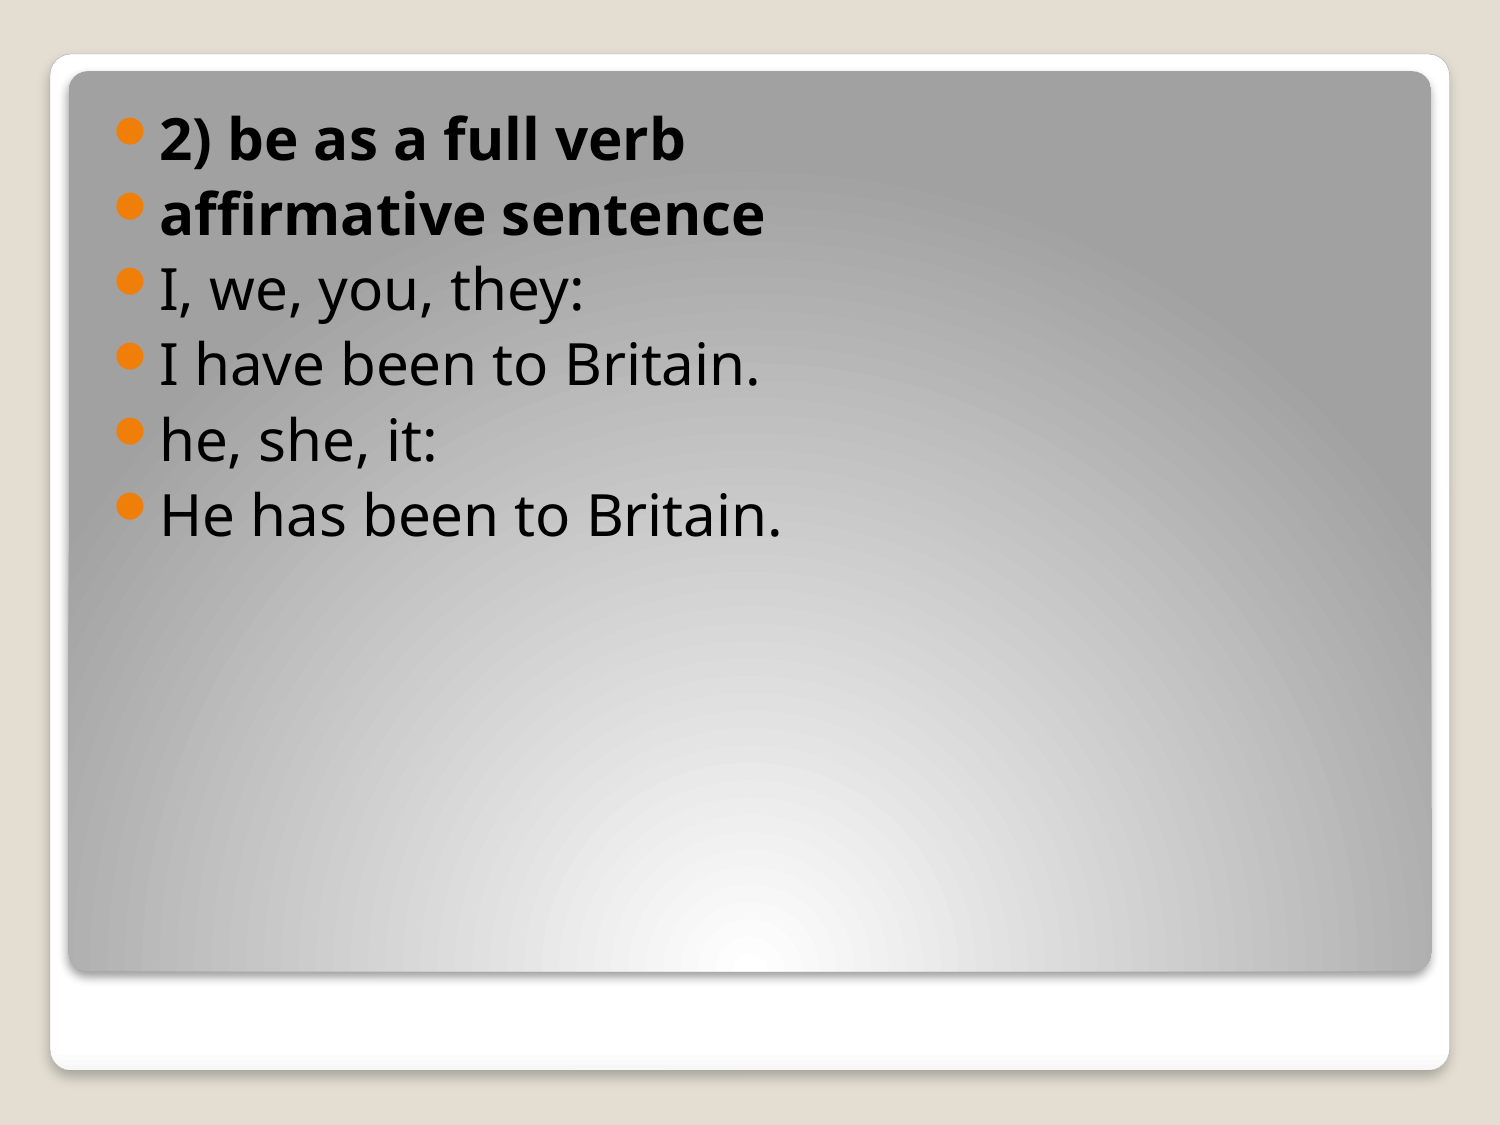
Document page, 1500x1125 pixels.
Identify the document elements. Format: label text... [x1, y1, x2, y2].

list 2) be as a full verb affirmative sentence I, we, you, they: I have been to Britain. he, she, it: He has been to Britain. [82, 86, 1425, 774]
